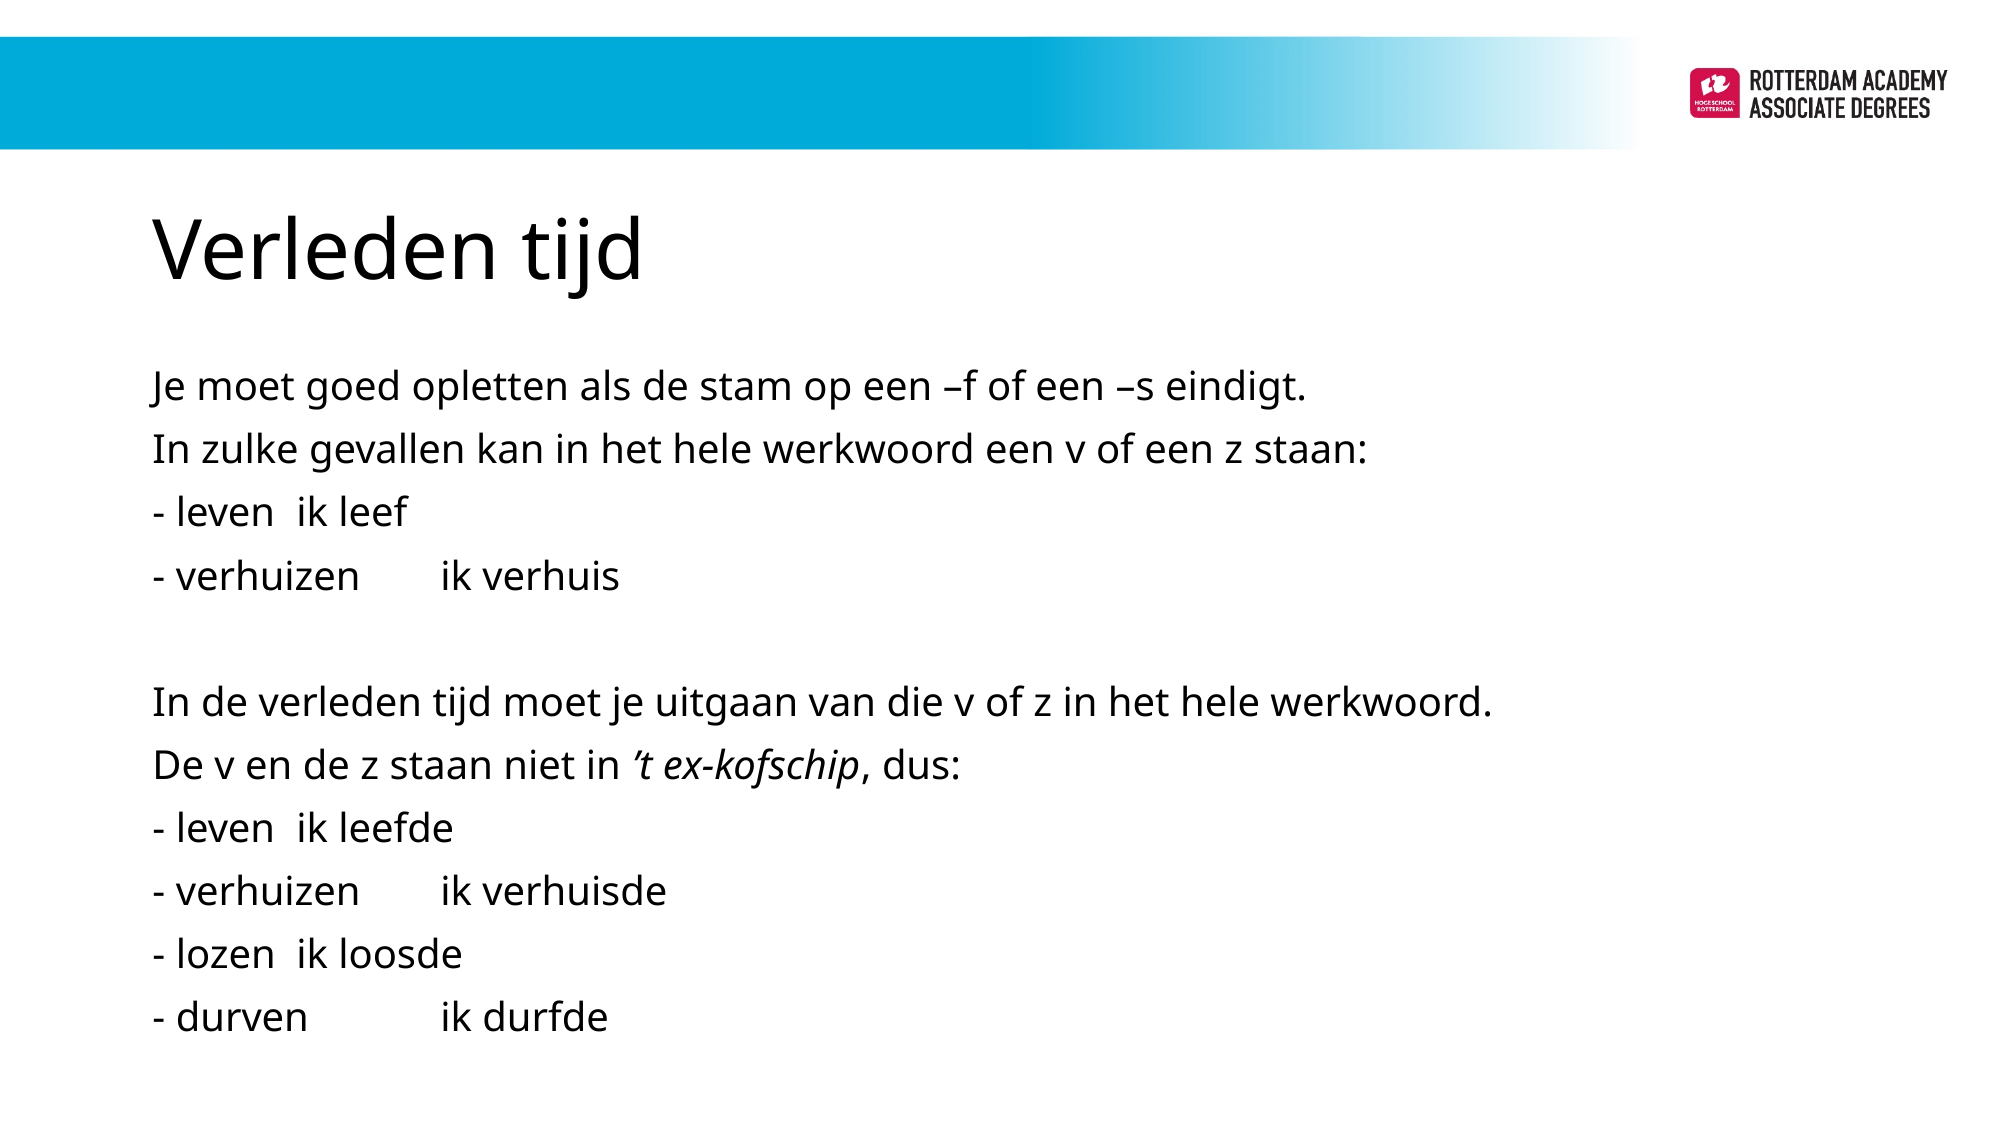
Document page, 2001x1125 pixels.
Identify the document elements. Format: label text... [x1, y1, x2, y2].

list Je moet goed opletten als de stam op een –f of een –s eindigt. In zulke gevallen kan in het hele werkwoord een v of een z staan: - leven ik leef - verhuizen ik verhuis In de verleden tijd moet je uitgaan van die v of z in het hele werkwoord. De v en de z staan niet in ’t ex-kofschip, dus: - leven ik leefde - verhuizen ik verhuisde - lozen ik loosde - durven ik durfde [137, 358, 1863, 1053]
picture [0, 0, 2000, 184]
title Verleden tijd [137, 175, 1863, 329]
